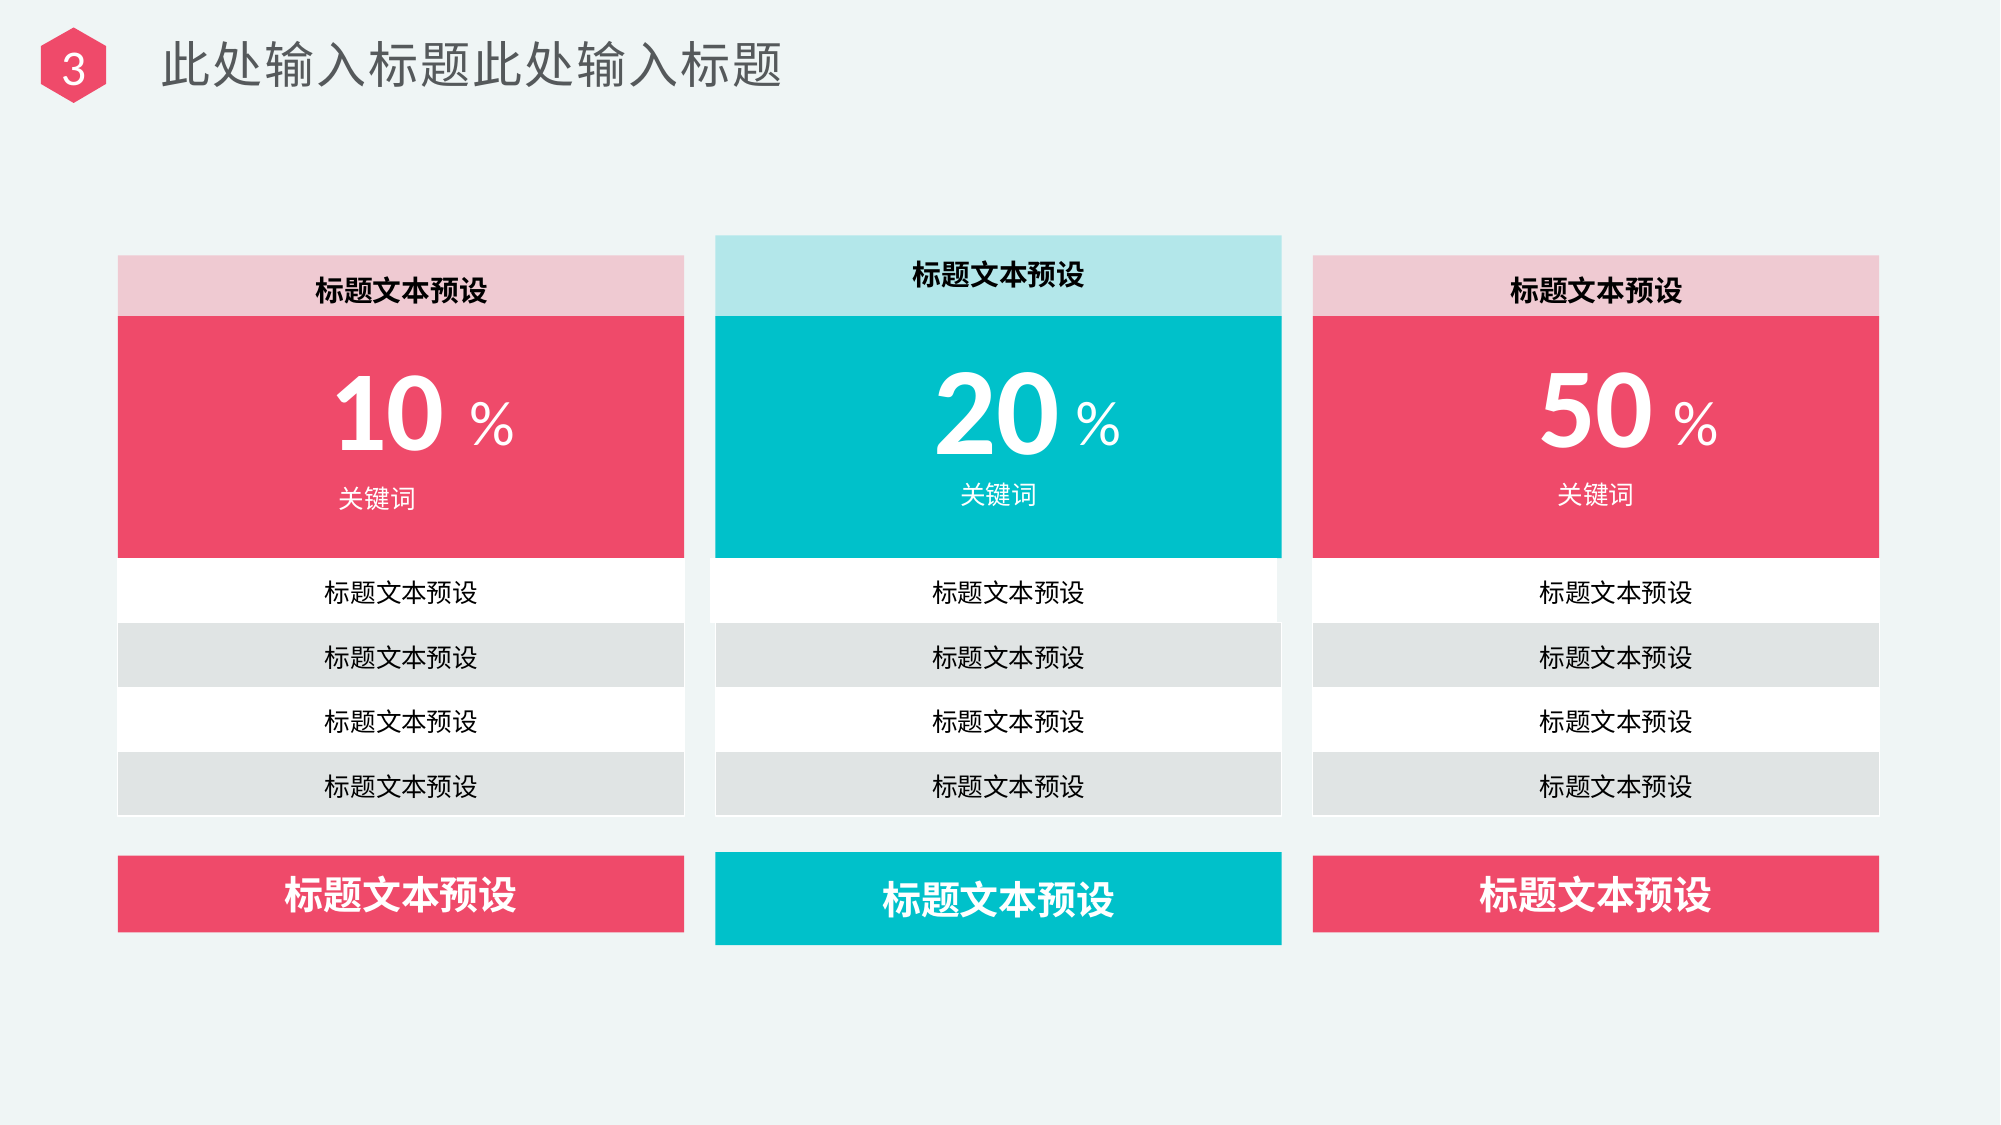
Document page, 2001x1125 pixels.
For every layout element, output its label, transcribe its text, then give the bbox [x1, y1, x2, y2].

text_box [710, 235, 1282, 946]
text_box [117, 255, 685, 933]
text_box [1312, 255, 1880, 933]
text_box 3 [40, 27, 107, 103]
text_box 此处输入标题此处输入标题 [130, 19, 895, 109]
